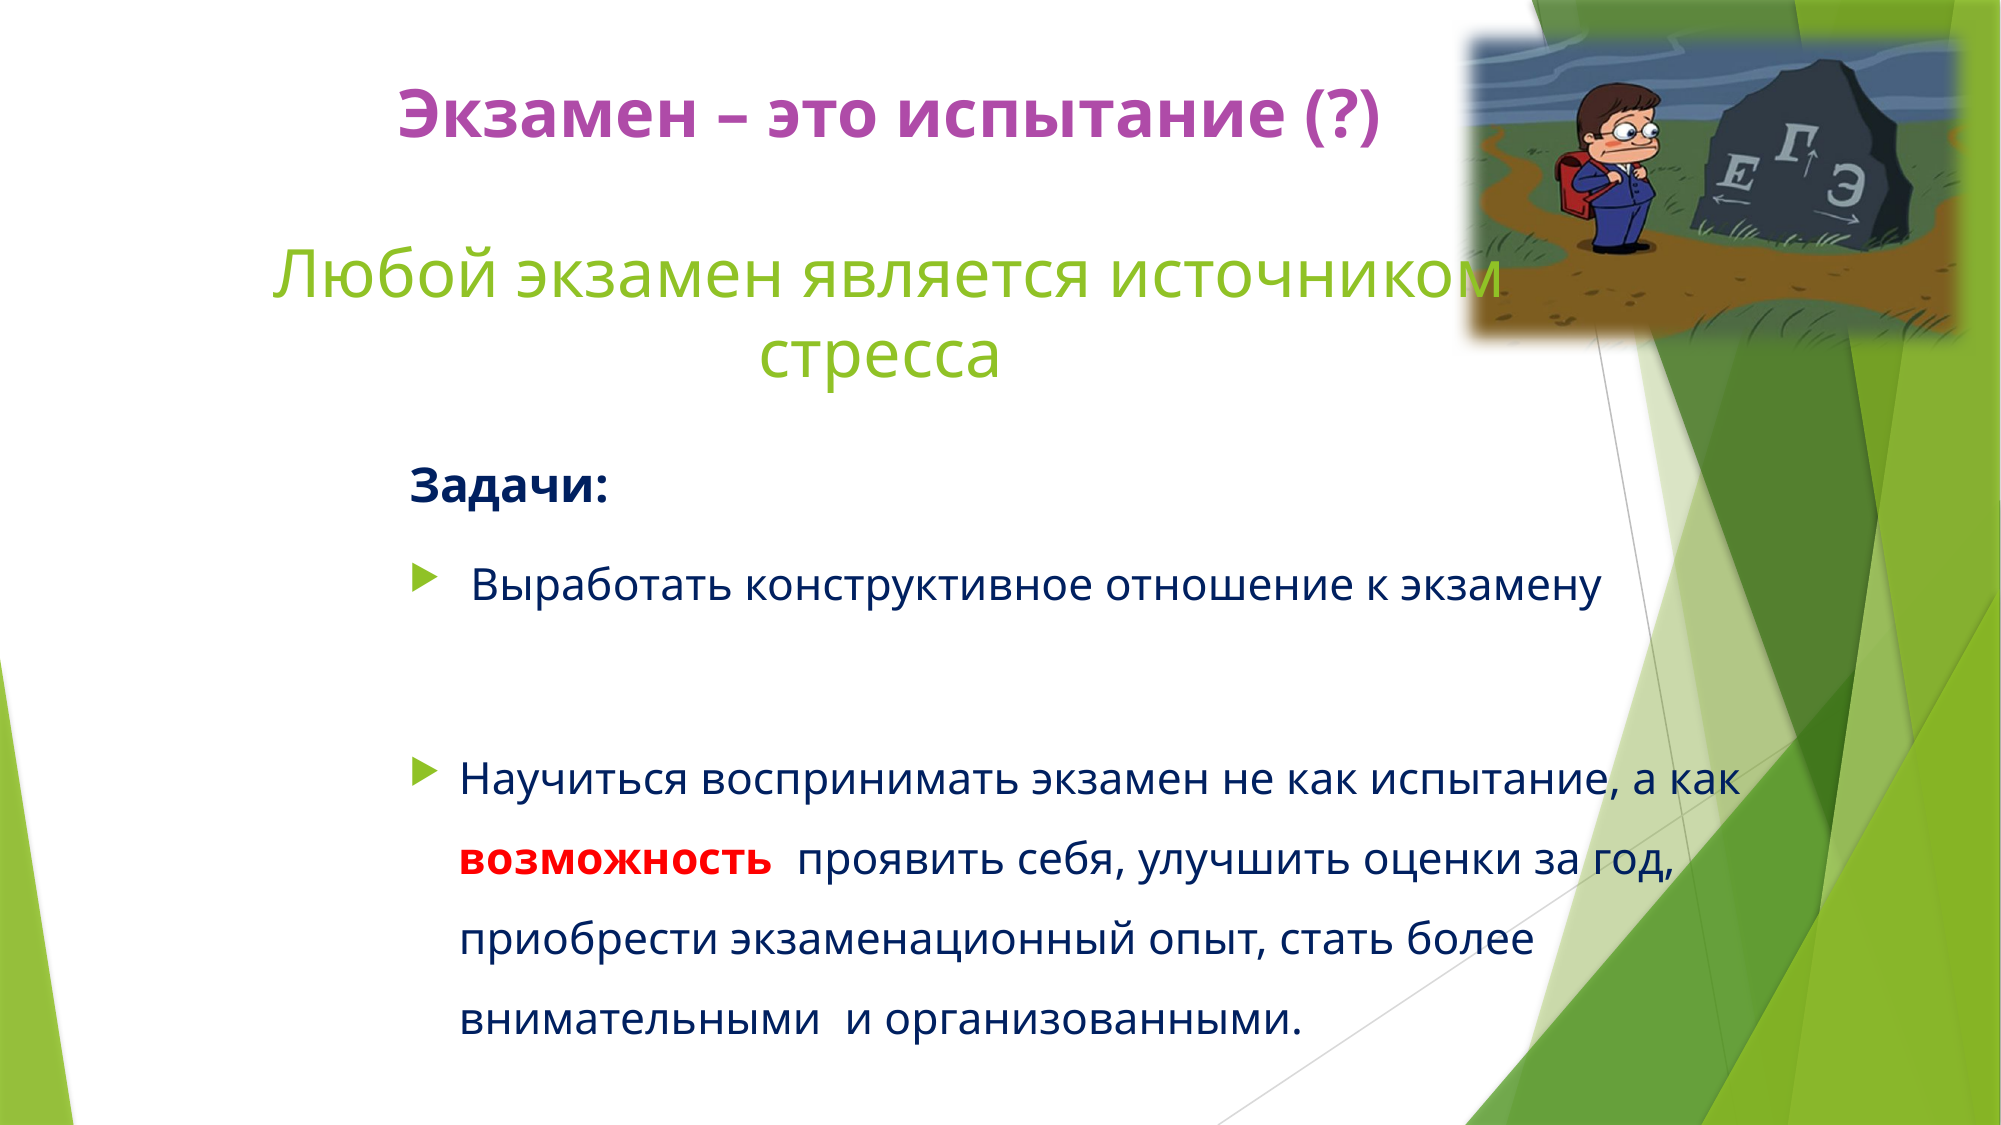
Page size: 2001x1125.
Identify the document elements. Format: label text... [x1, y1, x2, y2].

title Экзамен – это испытание (?) Любой экзамен является источником стресса [158, 62, 1621, 400]
picture [1452, 19, 1977, 357]
list Задачи: Выработать конструктивное отношение к экзамену Научиться воспринимать экзамен не как испытание, а как возможность проявить себя, улучшить оценки за год, приобрести экзаменационный опыт, стать более внимательными и организованными. [394, 418, 1857, 1062]
